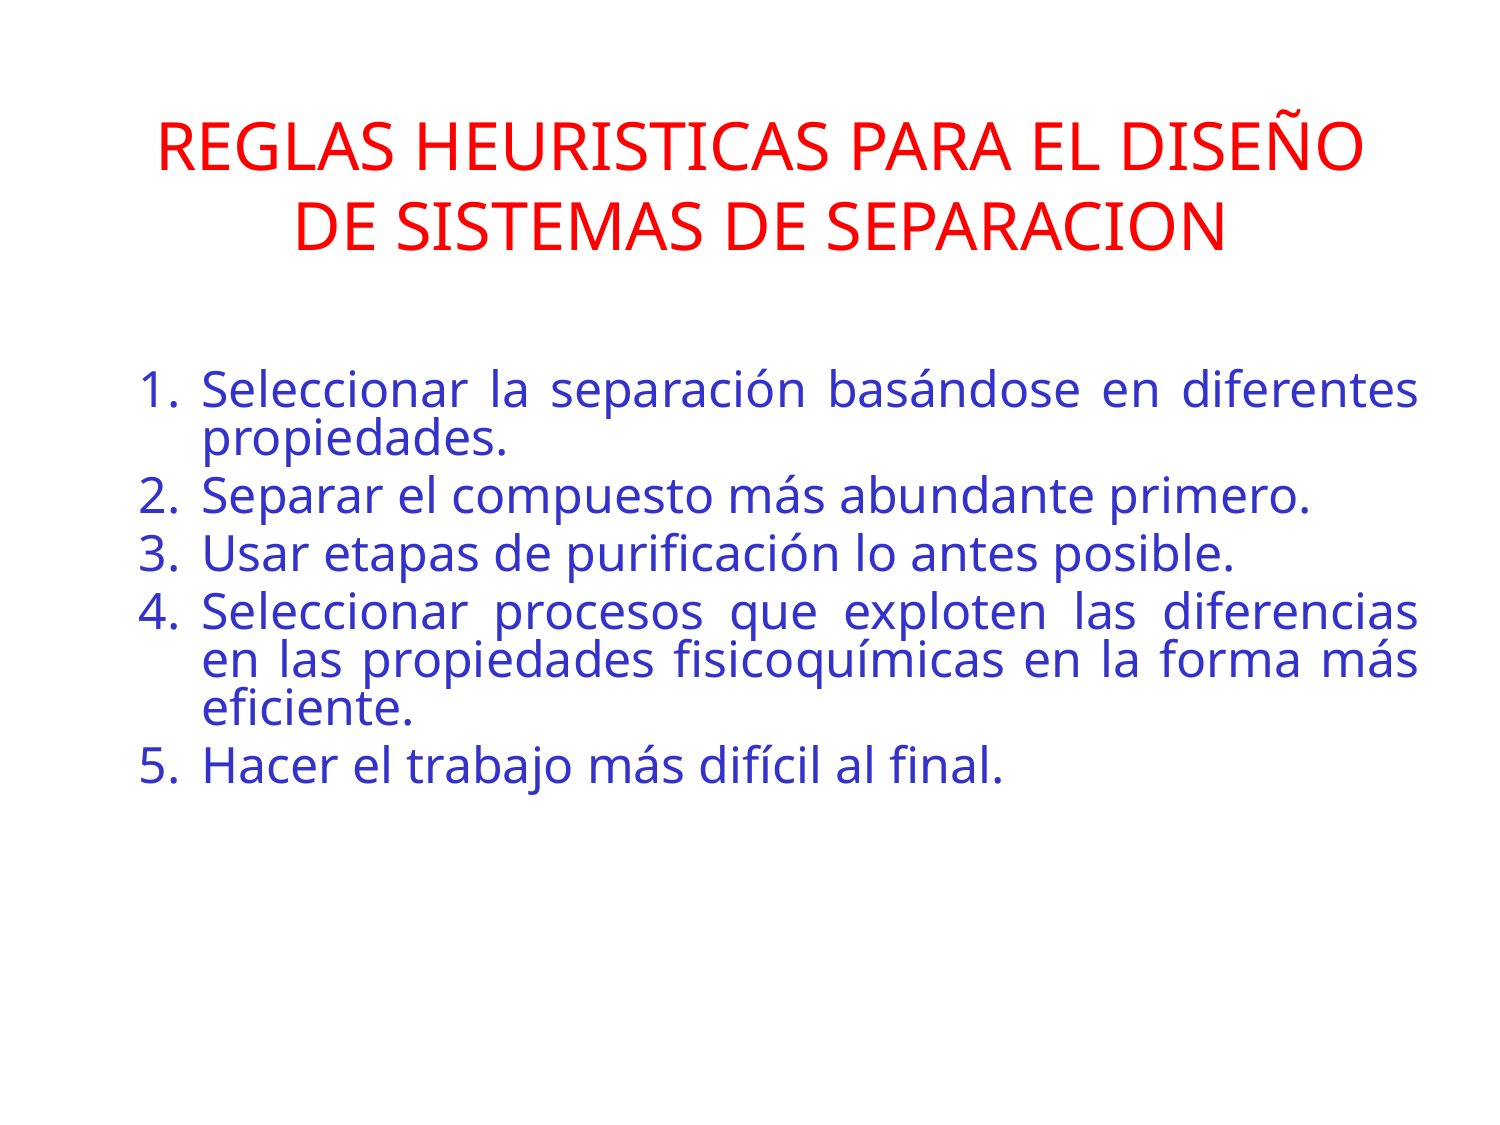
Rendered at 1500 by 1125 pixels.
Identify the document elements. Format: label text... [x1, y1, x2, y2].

title REGLAS HEURISTICAS PARA EL DISEÑO DE SISTEMAS DE SEPARACION [123, 89, 1400, 278]
subtitle Seleccionar la separación basándose en diferentes propiedades. Separar el compuesto más abundante primero. Usar etapas de purificación lo antes posible. Seleccionar procesos que exploten las diferencias en las propiedades fisicoquímicas en la forma más eficiente. Hacer el trabajo más difícil al final. [123, 361, 1436, 650]
